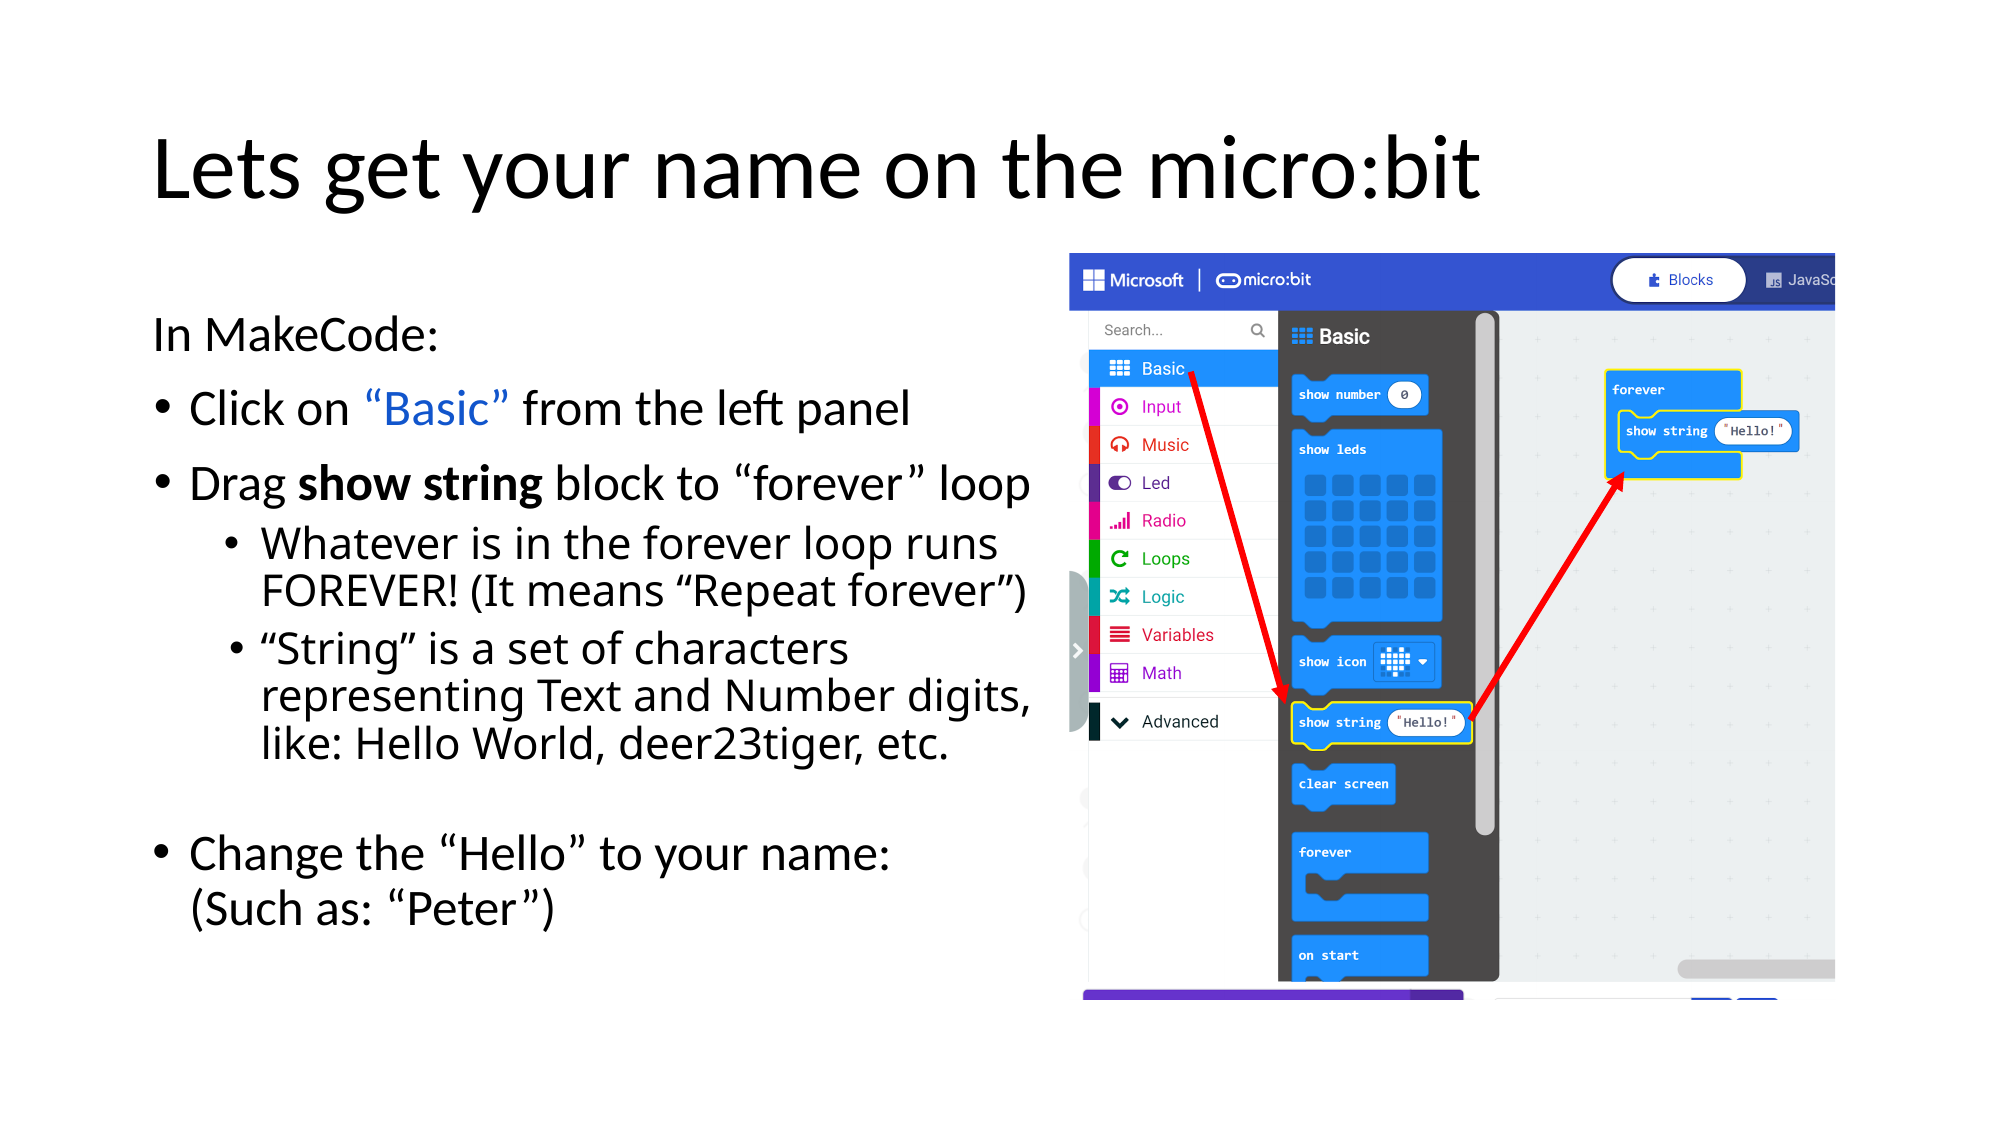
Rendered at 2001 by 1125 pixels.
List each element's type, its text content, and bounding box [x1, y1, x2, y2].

picture [1069, 253, 1836, 1000]
title Lets get your name on the micro:bit [137, 59, 1863, 278]
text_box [1469, 470, 1625, 721]
list In MakeCode: Click on “Basic” from the left panel Drag show string block to “forever” loop Whatever is in the forever loop runs FOREVER! (It means “Repeat forever”) “String” is a set of characters representing Text and Number digits, like: Hello World, deer23tiger, etc. Change the “Hello” to your name: (Such as: “Peter”) [137, 299, 1057, 1014]
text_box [1190, 371, 1286, 705]
